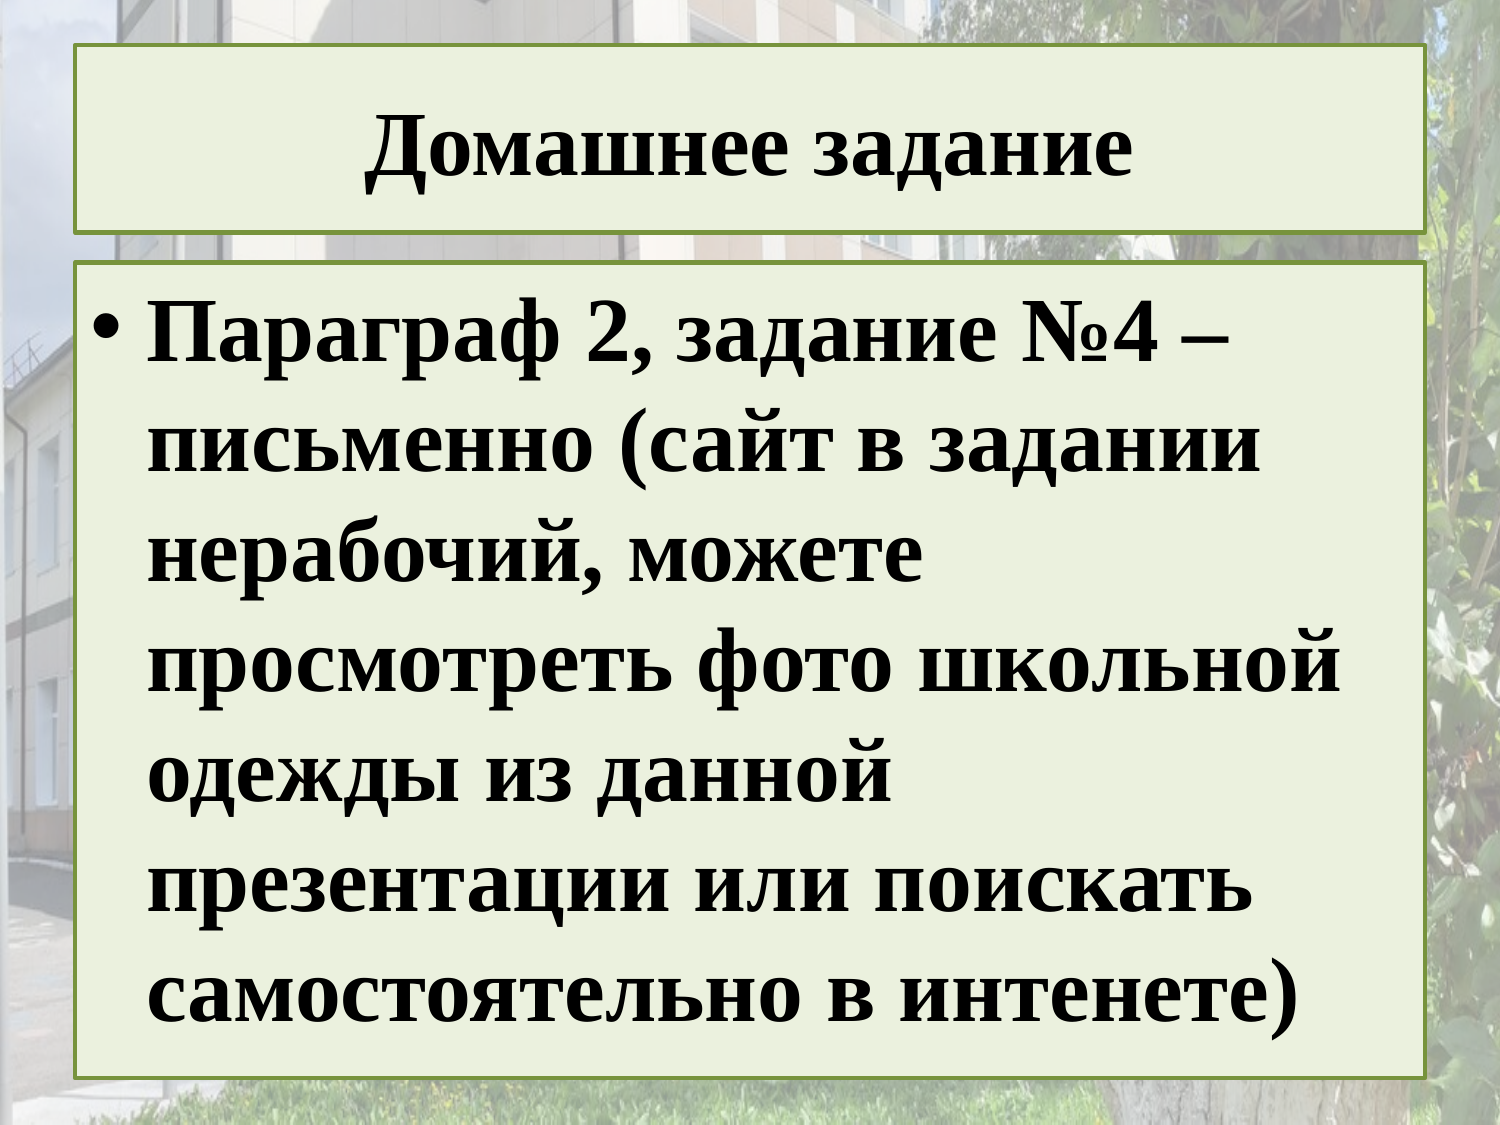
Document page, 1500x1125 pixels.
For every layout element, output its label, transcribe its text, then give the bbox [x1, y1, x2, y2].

list Параграф 2, задание №4 – письменно (сайт в задании нерабочий, можете просмотреть фото школьной одежды из данной презентации или поискать самостоятельно в интенете) [75, 262, 1425, 1079]
title Домашнее задание [75, 45, 1425, 233]
